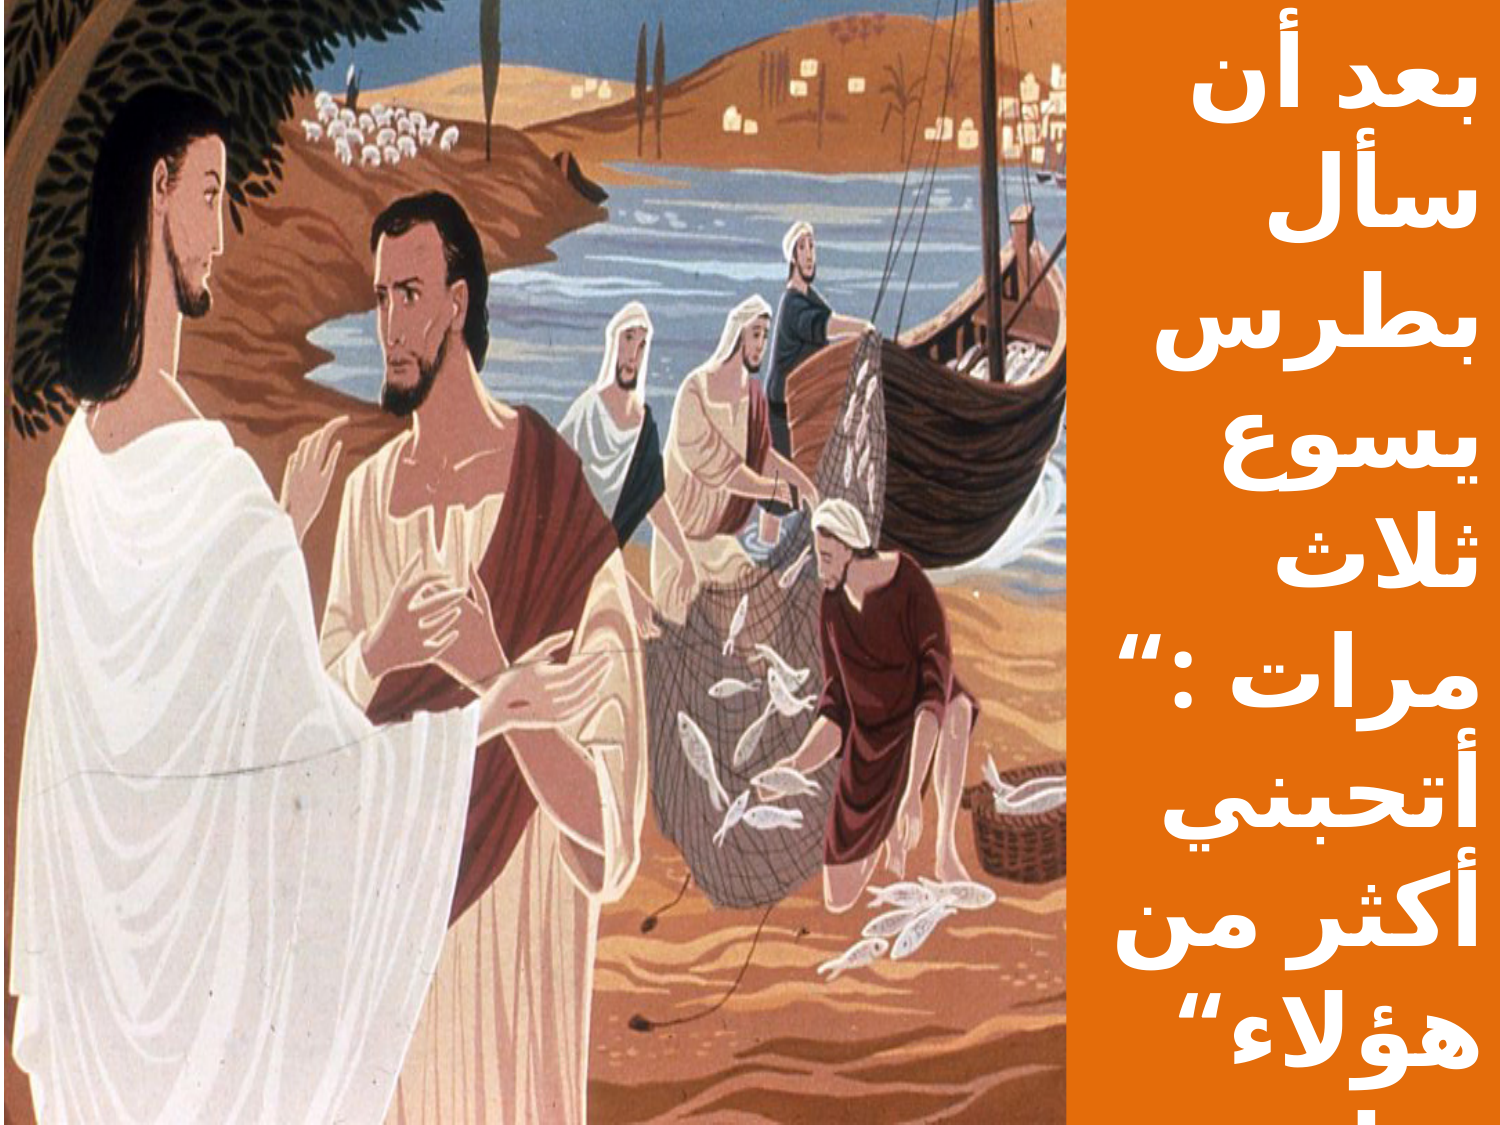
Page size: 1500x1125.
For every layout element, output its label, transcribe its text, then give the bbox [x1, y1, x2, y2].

text_box بعد أن سأل بطرس يسوع ثلاث مرات :“ أتحبني أكثر من هؤلاء“ سلمه سلطة قيادة الكنيسة [1068, 0, 1500, 1125]
picture [4, 0, 1067, 1125]
